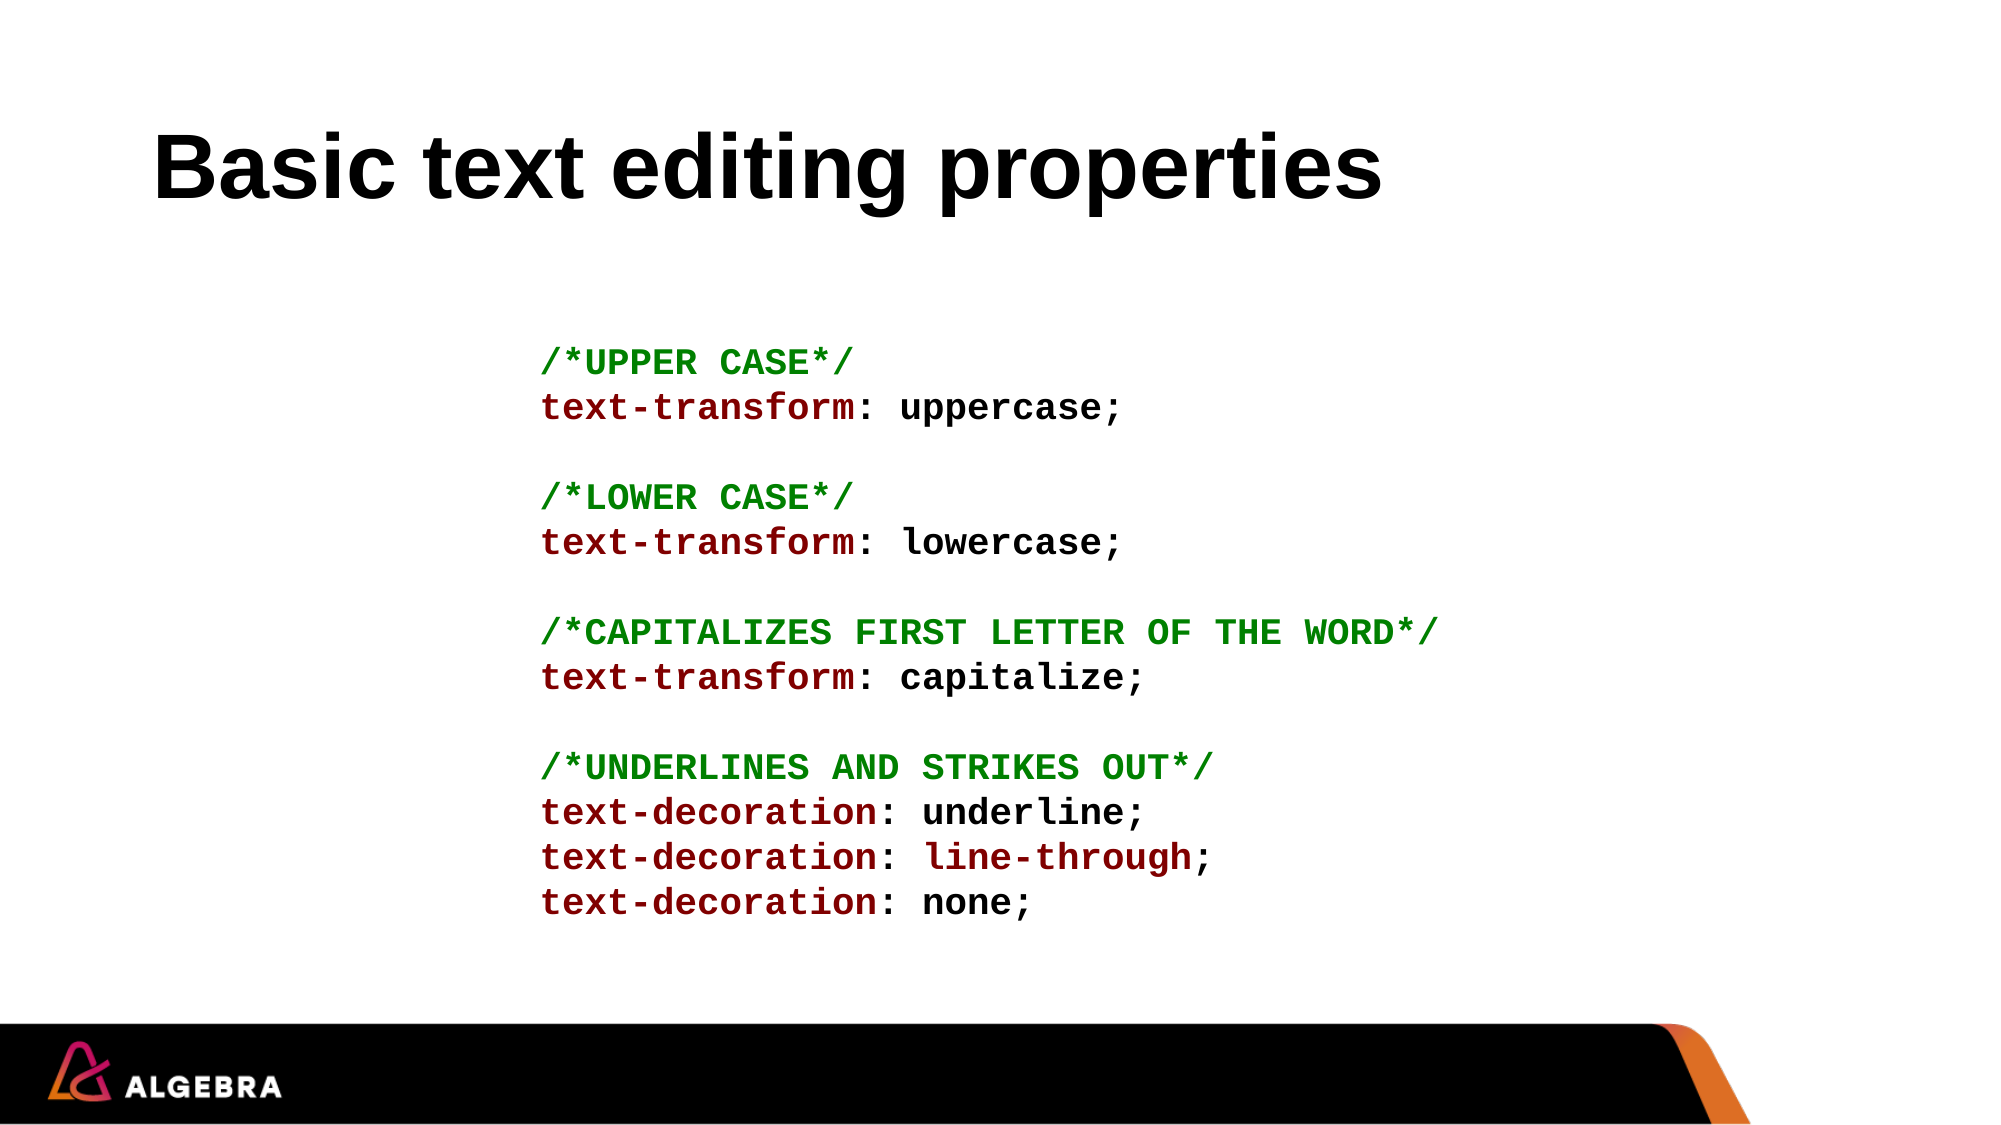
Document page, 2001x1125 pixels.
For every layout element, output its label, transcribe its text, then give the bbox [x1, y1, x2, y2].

text_box /*UPPER CASE*/ text-transform: uppercase; /*LOWER CASE*/ text-transform: lowercase; /*CAPITALIZES FIRST LETTER OF THE WORD*/ text-transform: capitalize; /*UNDERLINES AND STRIKES OUT*/ text-decoration: underline; text-decoration: line-through; text-decoration: none; [434, 329, 1564, 930]
title Basic text editing properties [137, 59, 1863, 278]
picture [0, 1023, 1958, 1125]
